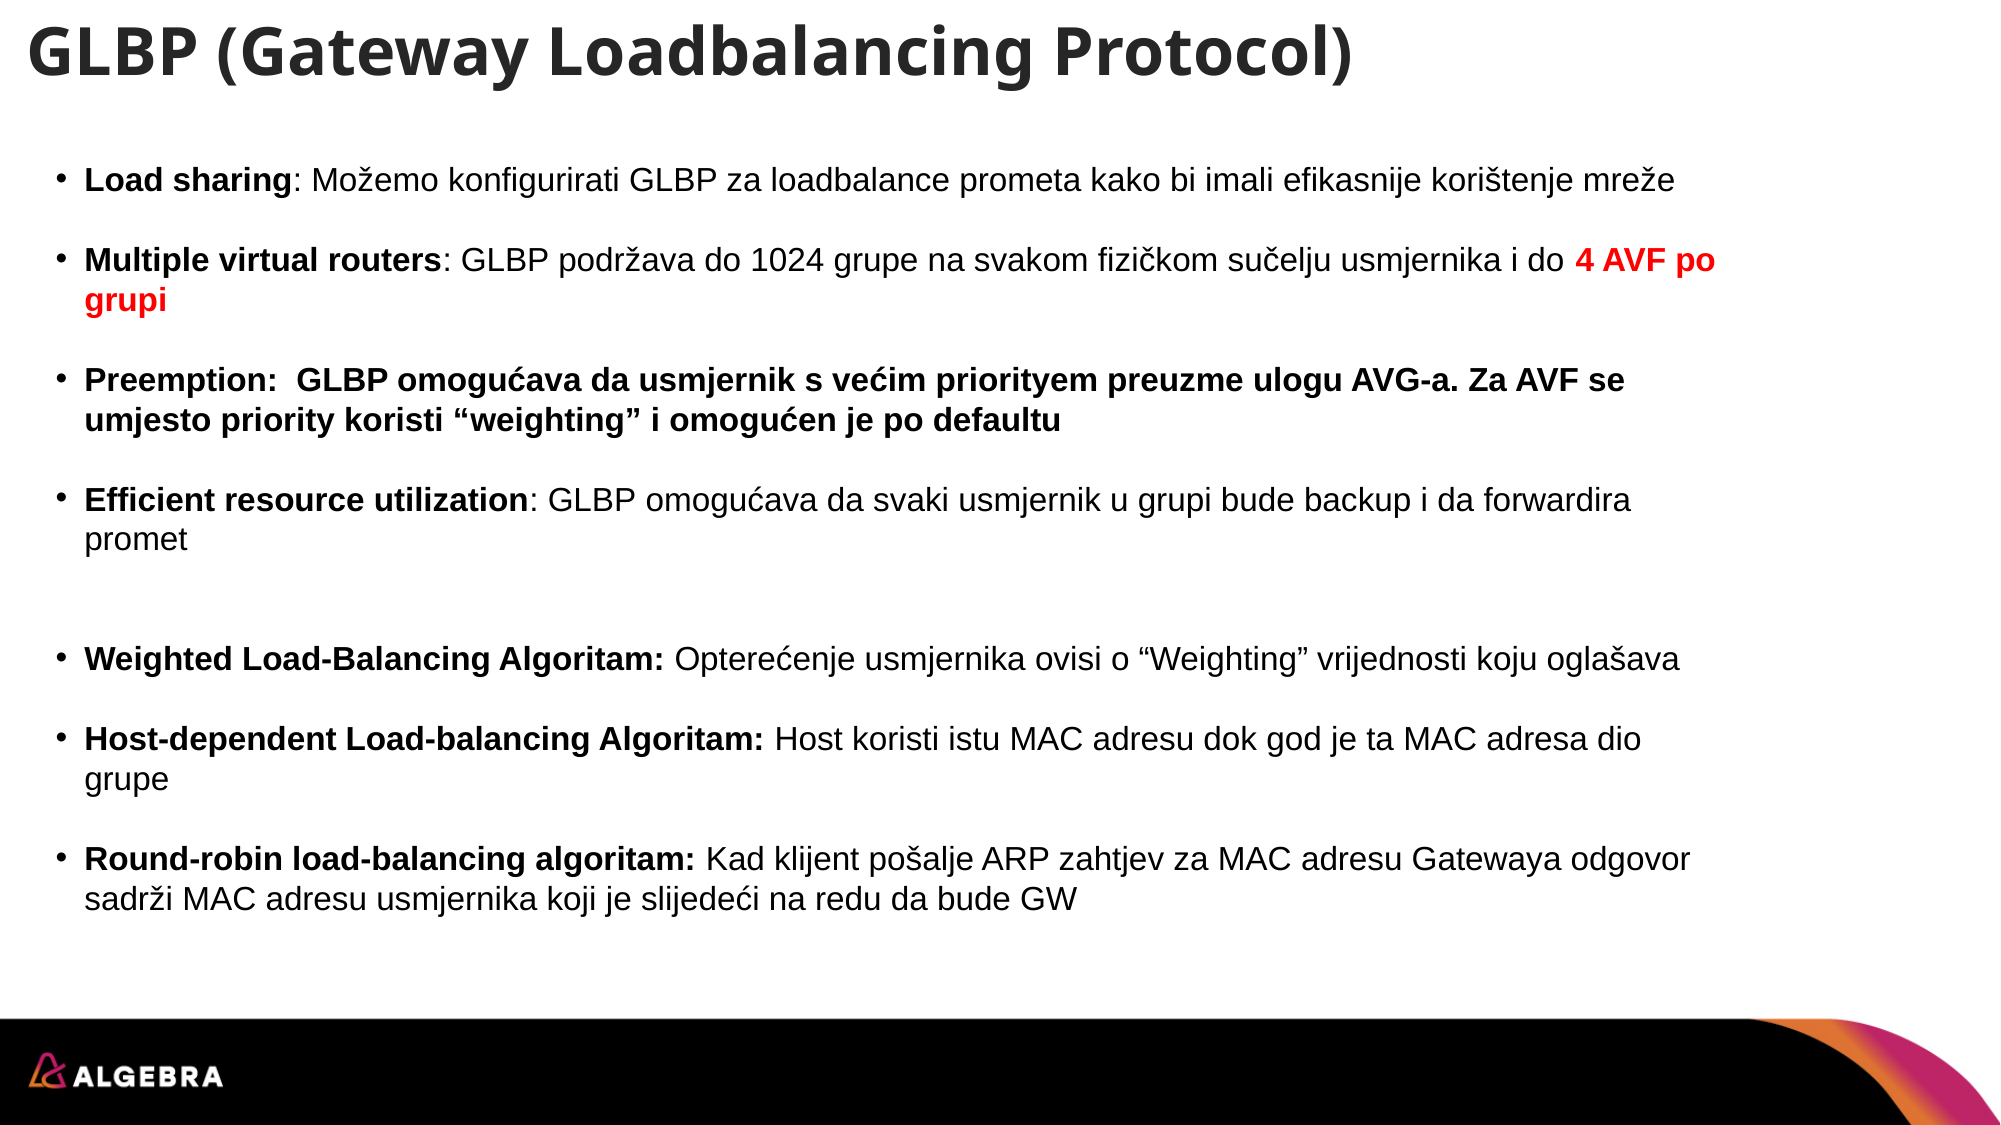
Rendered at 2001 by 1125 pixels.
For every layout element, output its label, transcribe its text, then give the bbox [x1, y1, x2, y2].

text_box Load sharing: Možemo konfigurirati GLBP za loadbalance prometa kako bi imali efikasnije korištenje mreže Multiple virtual routers: GLBP podržava do 1024 grupe na svakom fizičkom sučelju usmjernika i do 4 AVF po grupi Preemption: GLBP omogućava da usmjernik s većim priorityem preuzme ulogu AVG-a. Za AVF se umjesto priority koristi “weighting” i omogućen je po defaultu Efficient resource utilization: GLBP omogućava da svaki usmjernik u grupi bude backup i da forwardira promet Weighted Load-Balancing Algoritam: Opterećenje usmjernika ovisi o “Weighting” vrijednosti koju oglašava Host-dependent Load-balancing Algoritam: Host koristi istu MAC adresu dok god je ta MAC adresa dio grupe Round-robin load-balancing algoritam: Kad klijent pošalje ARP zahtjev za MAC adresu Gatewaya odgovor sadrži MAC adresu usmjernika koji je slijedeći na redu da bude GW [40, 150, 1734, 965]
title GLBP (Gateway Loadbalancing Protocol) [11, 10, 1959, 187]
picture [0, 0, 2001, 1125]
